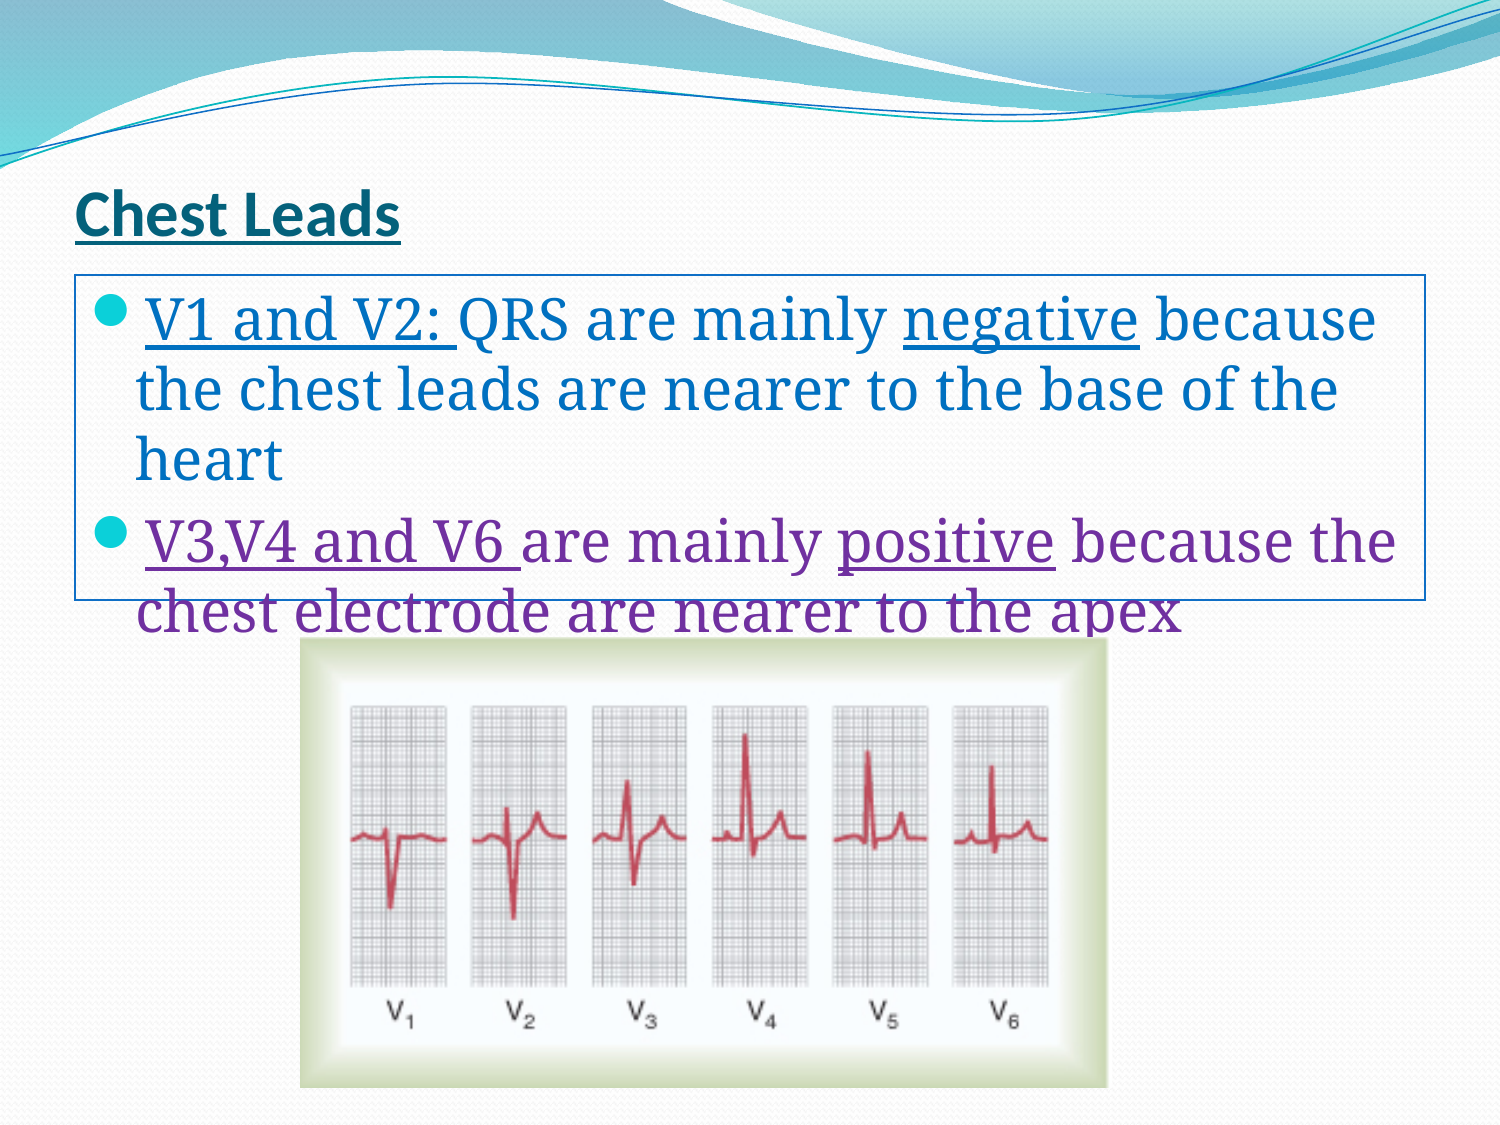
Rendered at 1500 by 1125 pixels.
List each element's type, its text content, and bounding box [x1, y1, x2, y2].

list V1 and V2: QRS are mainly negative because the chest leads are nearer to the base of the heart V3,V4 and V6 are mainly positive because the chest electrode are nearer to the apex [74, 274, 1426, 601]
picture [299, 637, 1113, 1088]
title Chest Leads [74, 62, 1426, 251]
